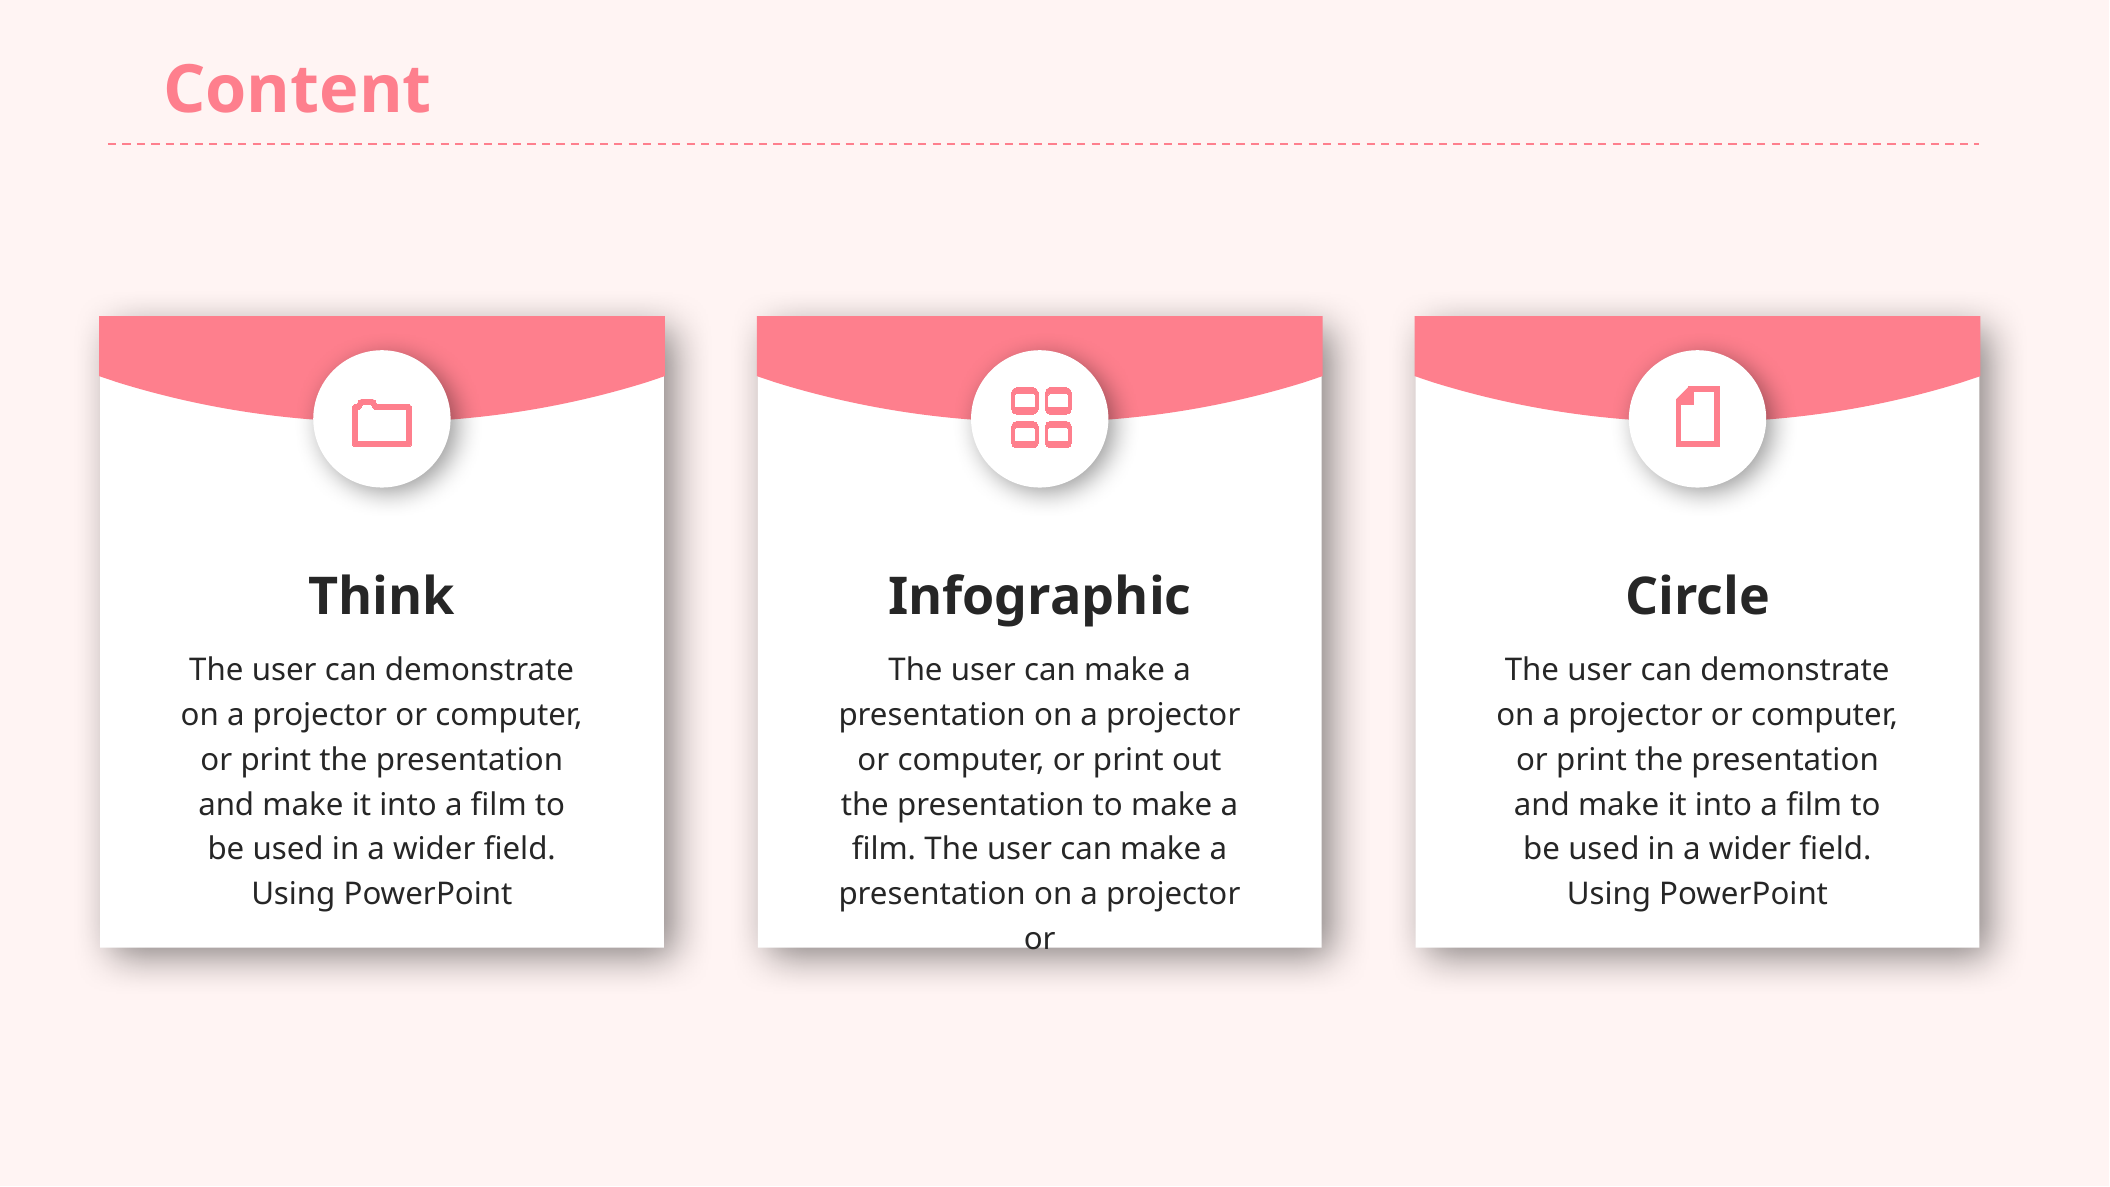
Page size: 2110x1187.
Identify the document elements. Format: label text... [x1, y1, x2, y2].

text_box Content [147, 37, 448, 134]
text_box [100, 317, 1980, 948]
